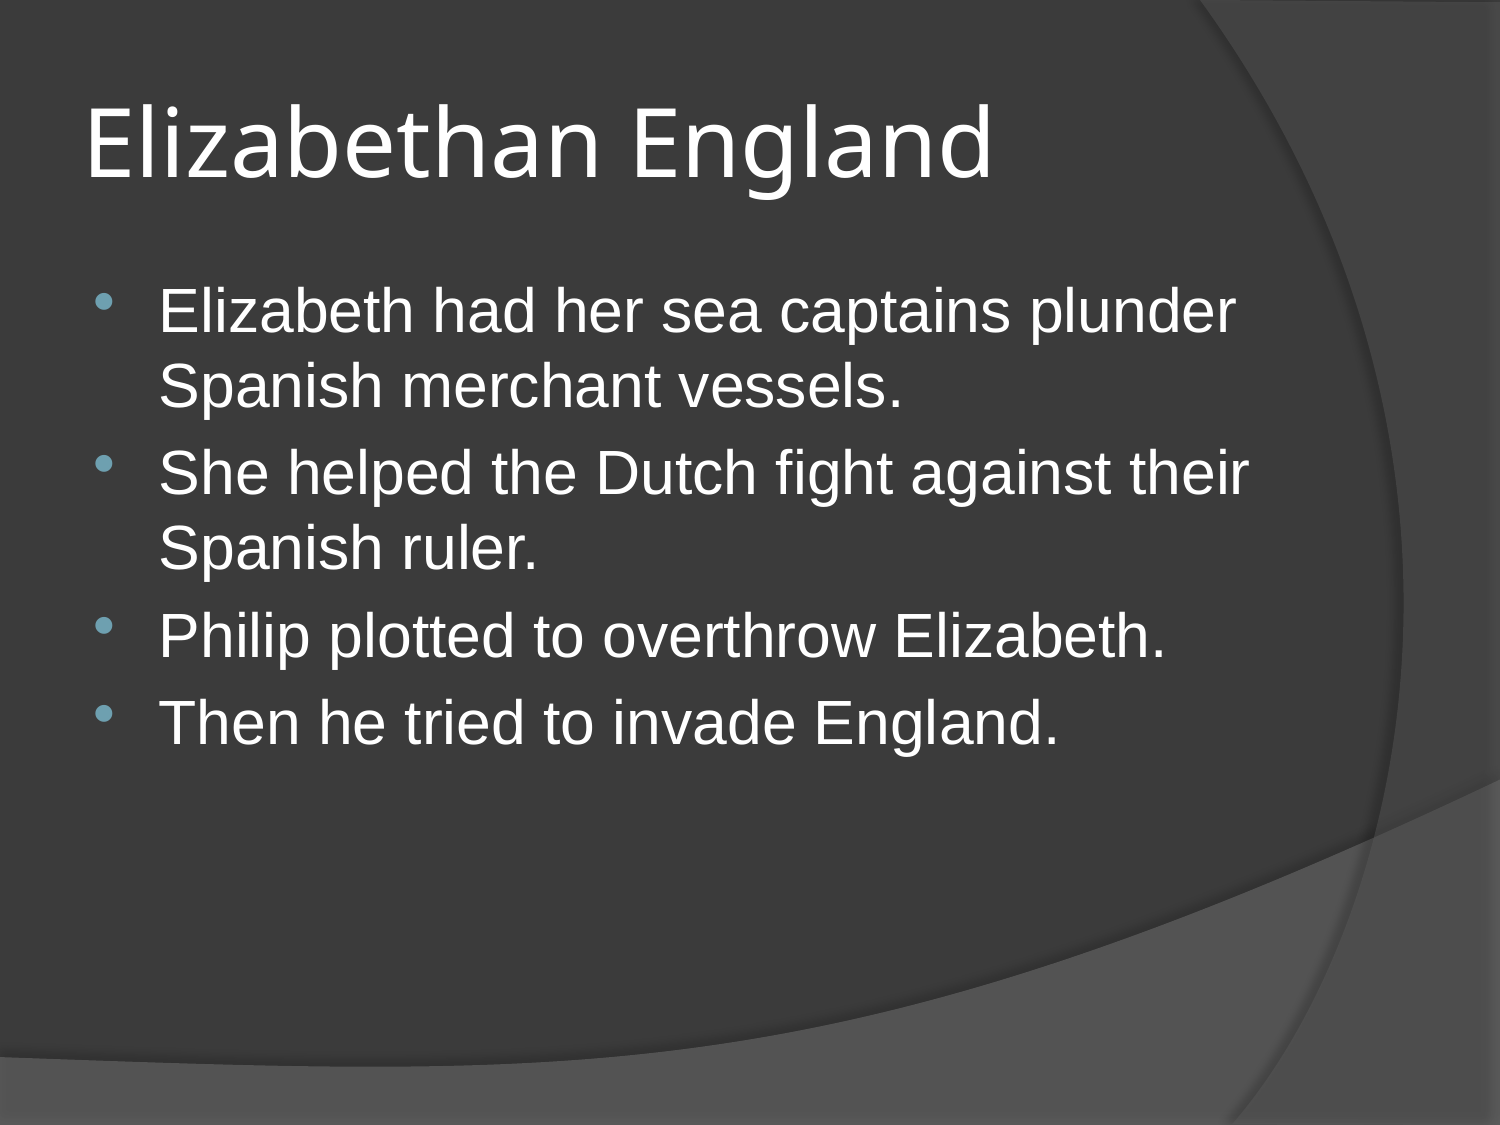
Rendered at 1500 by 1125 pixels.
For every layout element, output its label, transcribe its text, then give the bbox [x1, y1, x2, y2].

list Elizabeth had her sea captains plunder Spanish merchant vessels. She helped the Dutch fight against their Spanish ruler. Philip plotted to overthrow Elizabeth. Then he tried to invade England. [75, 262, 1300, 1005]
title Elizabethan England [75, 45, 1300, 233]
